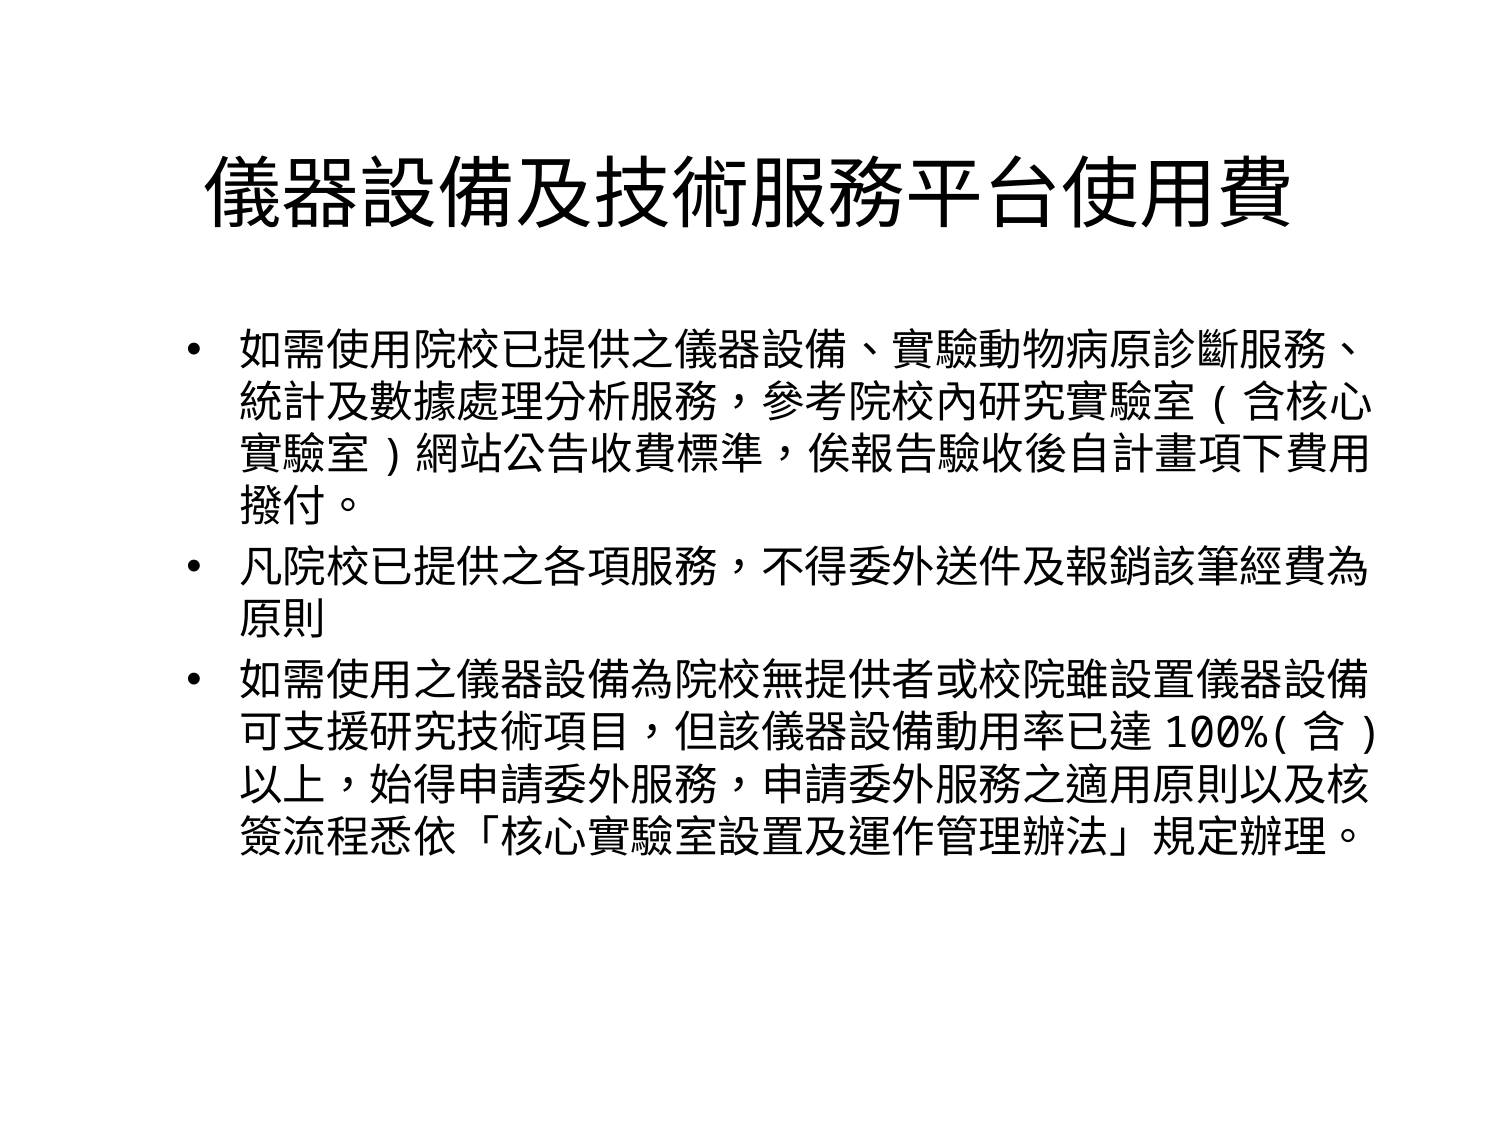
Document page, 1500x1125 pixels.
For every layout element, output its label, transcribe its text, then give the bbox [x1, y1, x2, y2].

subtitle 如需使用院校已提供之儀器設備、實驗動物病原診斷服務、統計及數據處理分析服務，參考院校內研究實驗室(含核心實驗室)網站公告收費標準，俟報告驗收後自計畫項下費用撥付。 凡院校已提供之各項服務，不得委外送件及報銷該筆經費為原則 如需使用之儀器設備為院校無提供者或校院雖設置儀器設備可支援研究技術項目，但該儀器設備動用率已達100%(含)以上，始得申請委外服務，申請委外服務之適用原則以及核簽流程悉依「核心實驗室設置及運作管理辦法」規定辦理。 [171, 314, 1400, 925]
title 儀器設備及技術服務平台使用費 [112, 101, 1388, 279]
